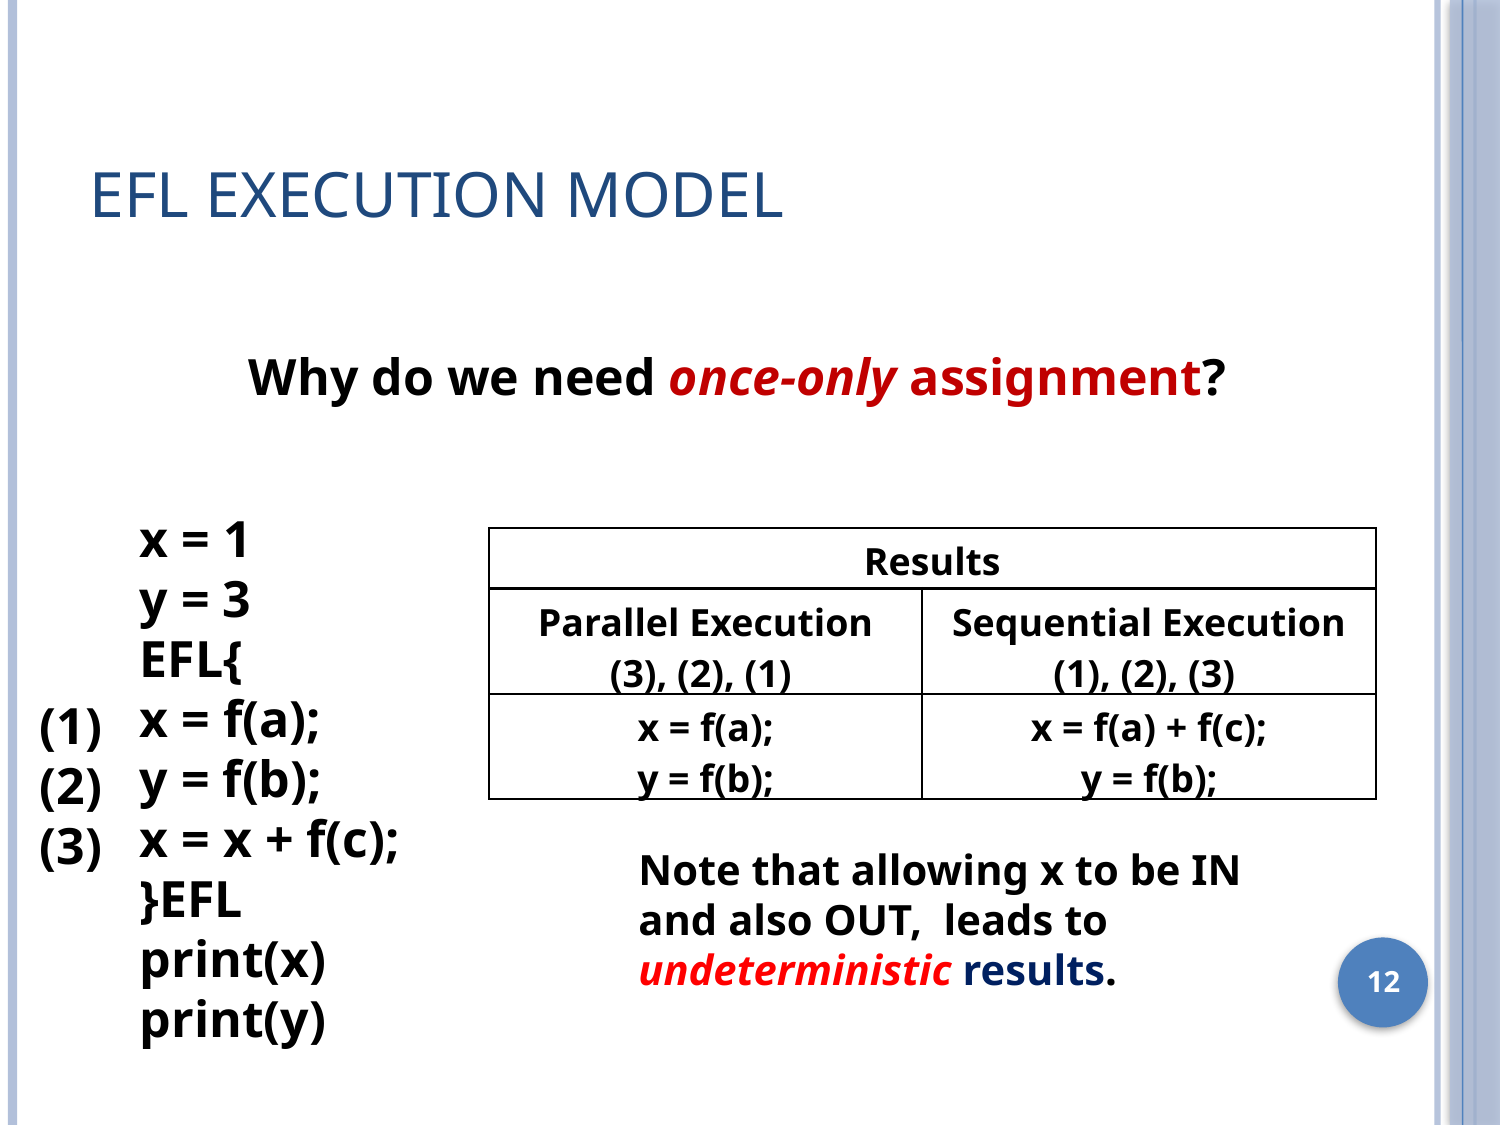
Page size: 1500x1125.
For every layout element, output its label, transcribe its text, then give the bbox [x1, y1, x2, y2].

table_header Results [490, 529, 1375, 587]
list Why do we need once-only assignment? [75, 308, 1400, 426]
text_box x = 1 y = 3 EFL{ x = f(a); y = f(b); x = x + f(c); }EFL print(x) print(y) [124, 500, 522, 1063]
title EFL Execution Model [75, 50, 1300, 238]
text_box (1) (2) (3) [24, 687, 125, 883]
text_box Note that allowing x to be IN and also OUT, leads to undeterministic results. [623, 836, 1274, 1002]
table_cell Parallel Execution (3), (2), (1) [490, 590, 921, 693]
table_cell Sequential Execution (1), (2), (3) [923, 590, 1375, 693]
table_cell x = f(a) + f(c); y = f(b); [923, 695, 1375, 798]
slide_number 12 [1333, 940, 1434, 1027]
table_cell x = f(a); y = f(b); [490, 695, 921, 798]
